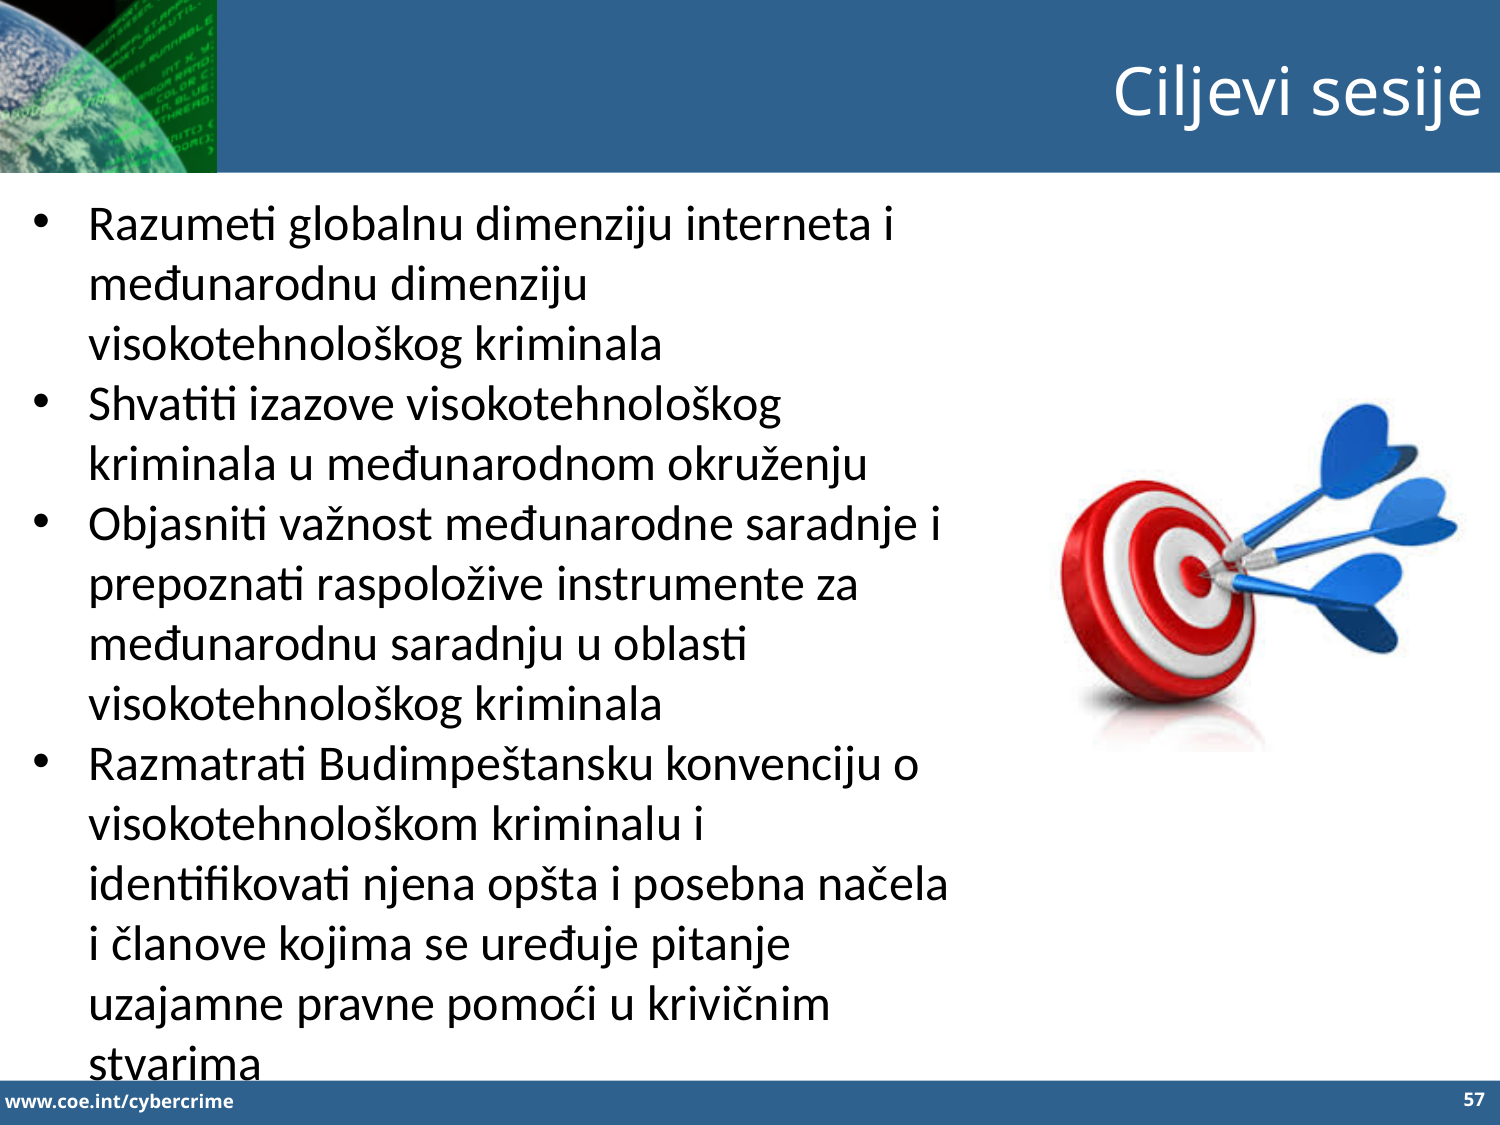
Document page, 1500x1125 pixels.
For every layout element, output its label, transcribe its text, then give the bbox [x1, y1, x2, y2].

text_box Razumeti globalnu dimenziju interneta i međunarodnu dimenziju visokotehnološkog kriminala Shvatiti izazove visokotehnološkog kriminala u međunarodnom okruženju Objasniti važnost međunarodne saradnje i prepoznati raspoložive instrumente za međunarodnu saradnju u oblasti visokotehnološkog kriminala Razmatrati Budimpeštansku konvenciju o visokotehnološkom kriminalu i identifikovati njena opšta i posebna načela i članove kojima se uređuje pitanje uzajamne pravne pomoći u krivičnim stvarima [17, 182, 976, 1098]
text_box Ciljevi sesije [229, 12, 1500, 166]
picture [1021, 398, 1483, 752]
slide_number 57 [1162, 1080, 1500, 1125]
picture [0, 1, 217, 173]
